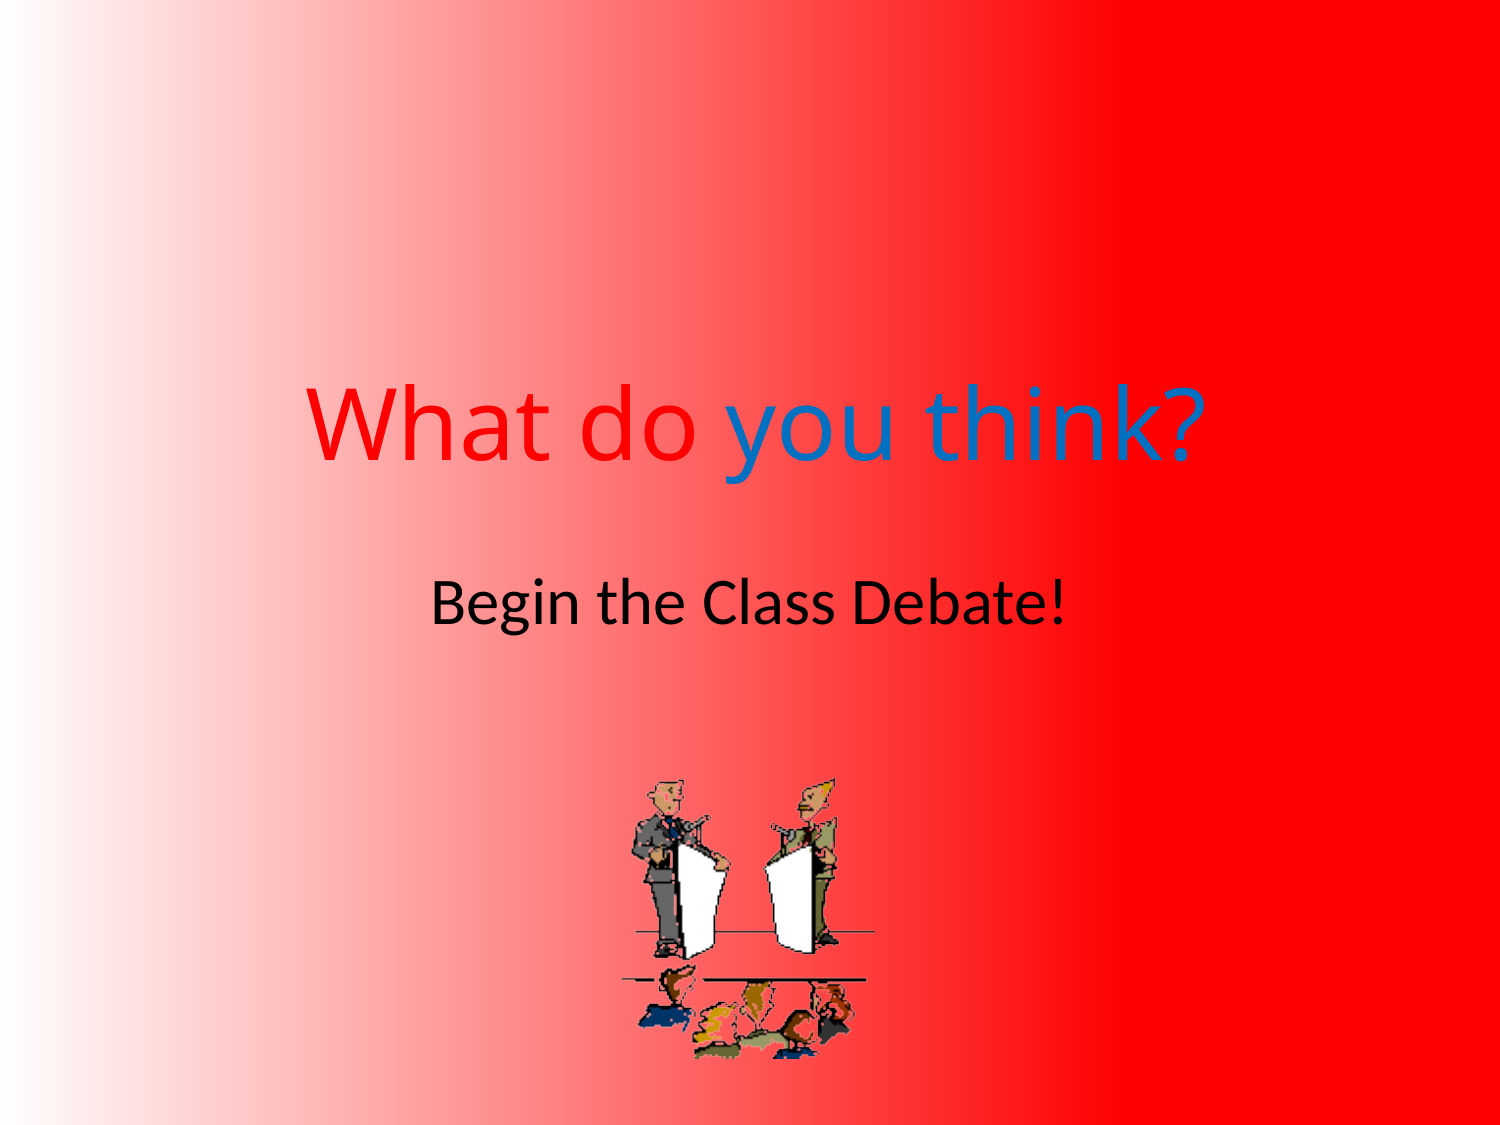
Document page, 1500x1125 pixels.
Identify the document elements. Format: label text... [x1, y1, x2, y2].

subtitle Begin the Class Debate! [225, 549, 1275, 838]
title What do you think? [62, 224, 1450, 617]
picture [612, 774, 876, 1060]
